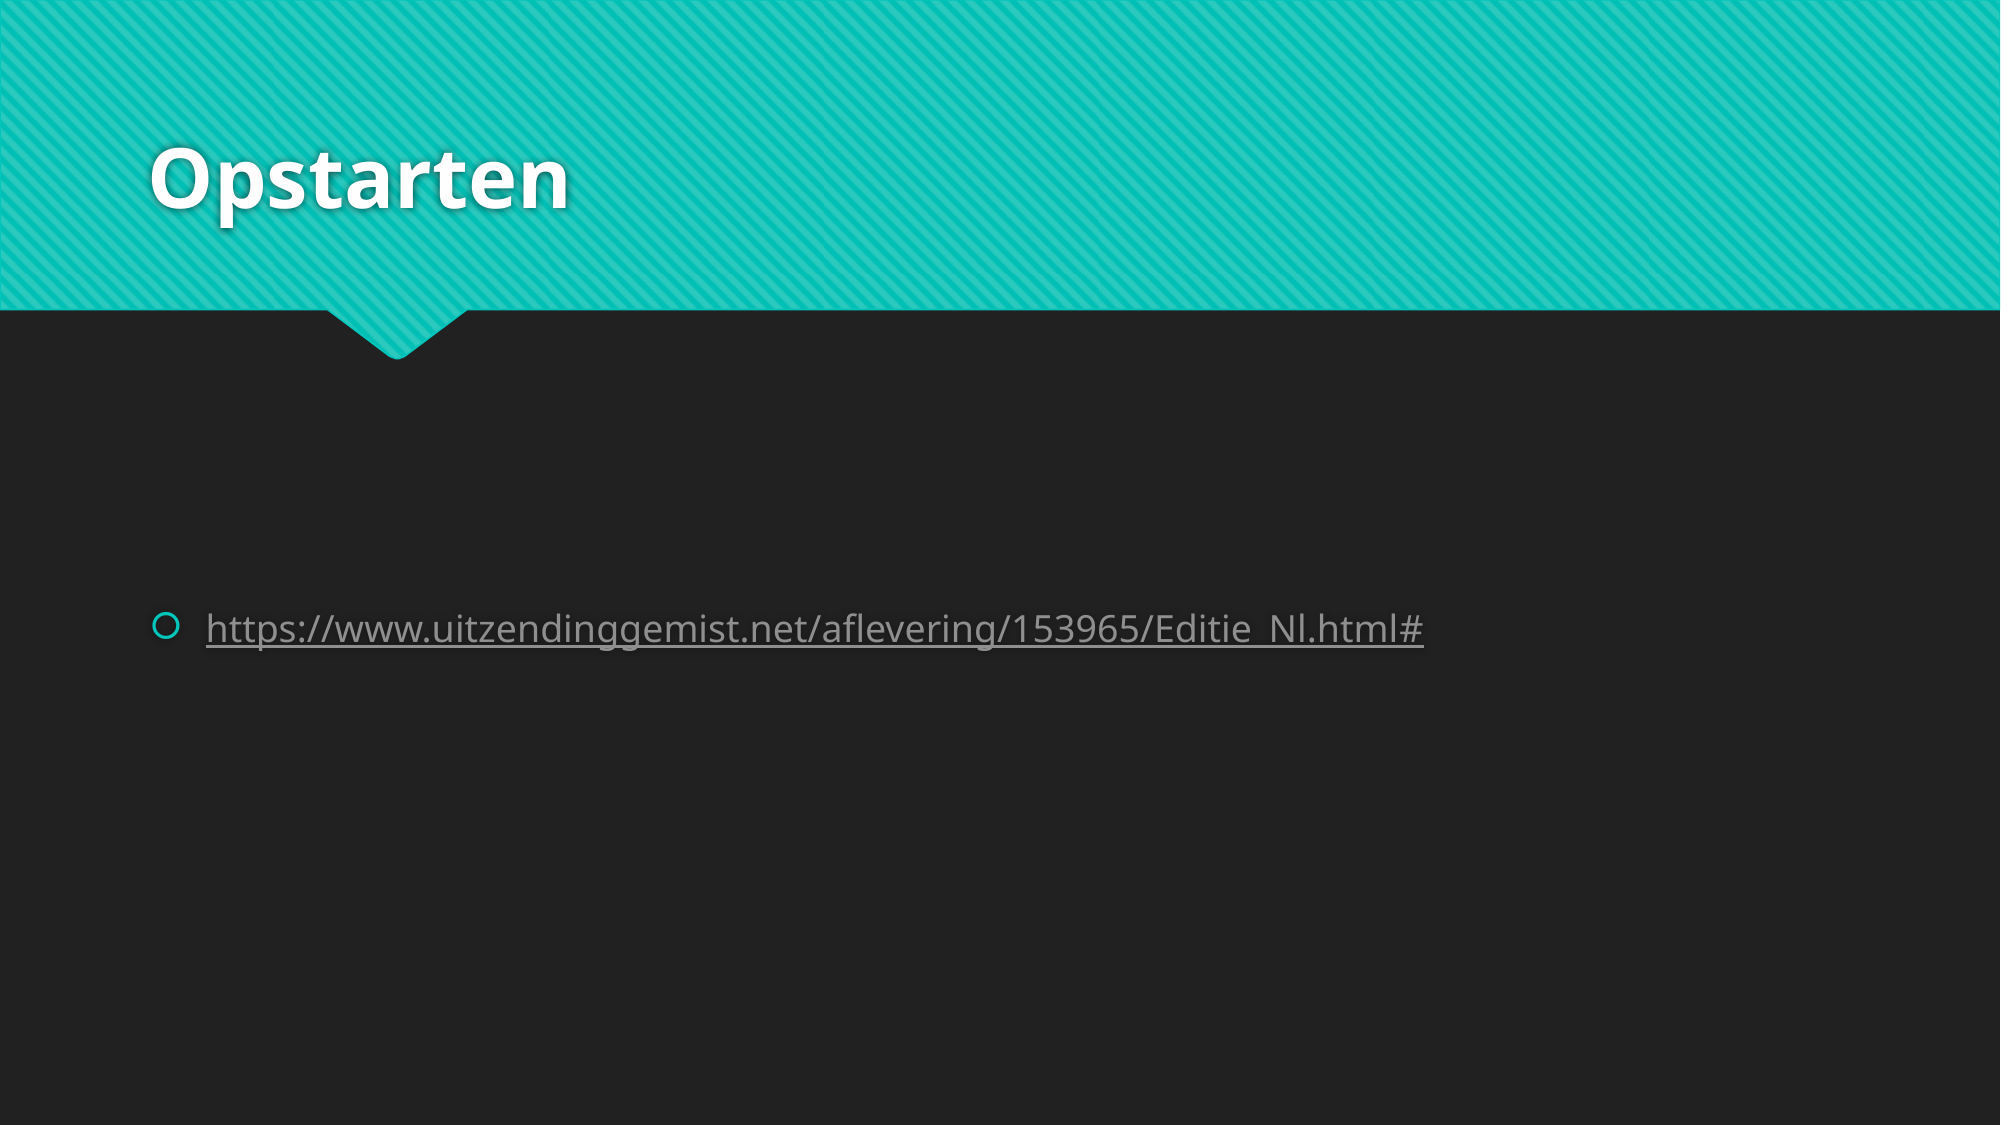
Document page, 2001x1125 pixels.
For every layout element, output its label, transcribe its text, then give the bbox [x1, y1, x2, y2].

list https://www.uitzendinggemist.net/aflevering/153965/Editie_Nl.html# [134, 364, 1866, 962]
title Opstarten [132, 73, 1868, 233]
